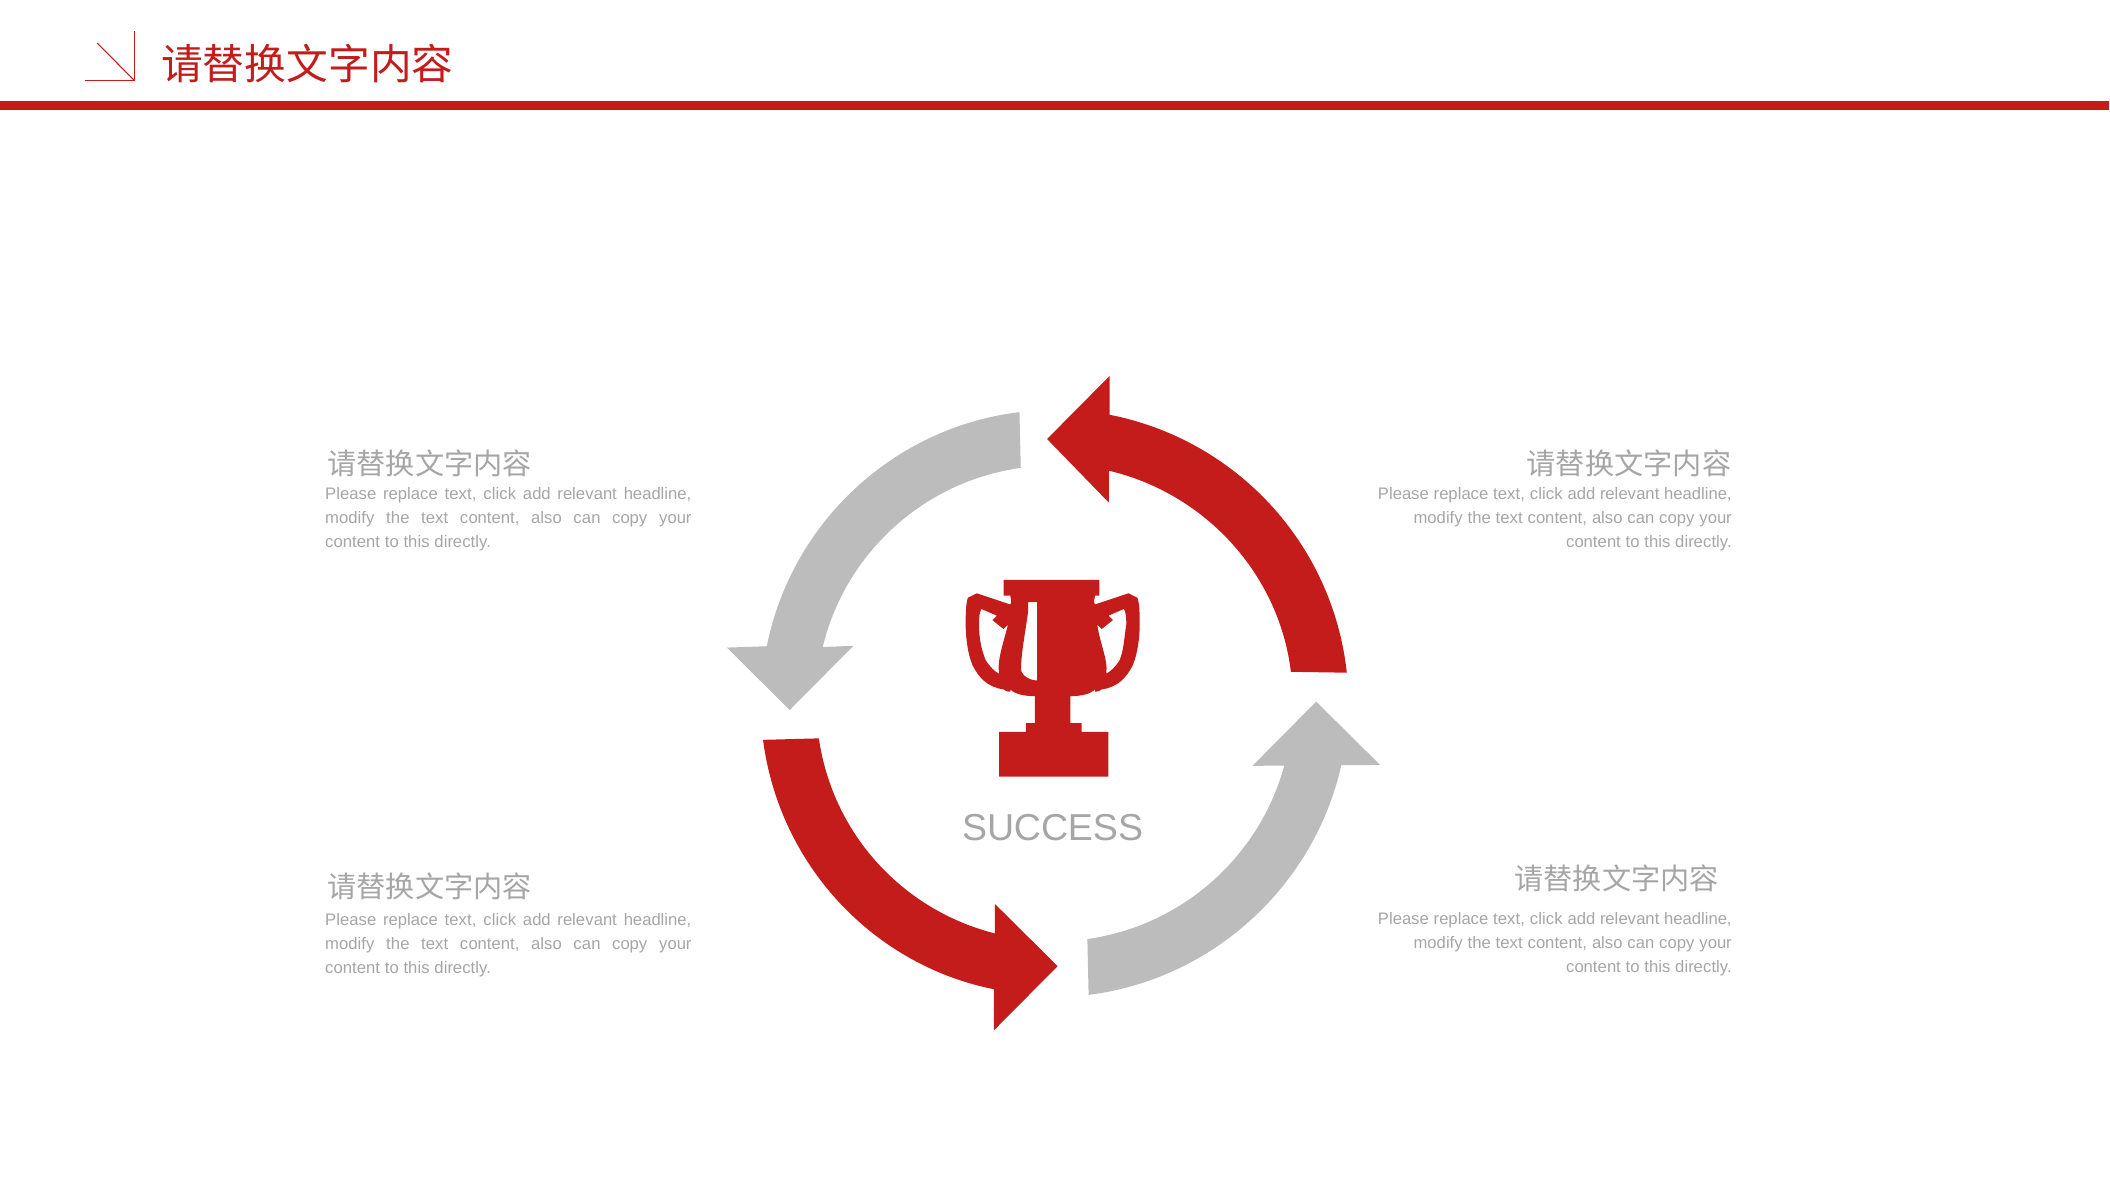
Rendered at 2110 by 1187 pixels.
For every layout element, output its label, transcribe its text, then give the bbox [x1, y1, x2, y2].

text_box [310, 854, 707, 984]
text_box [1361, 431, 1748, 558]
text_box 请替换文字内容 [145, 22, 500, 94]
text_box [310, 431, 707, 558]
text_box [1361, 845, 1748, 983]
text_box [741, 388, 1369, 1017]
